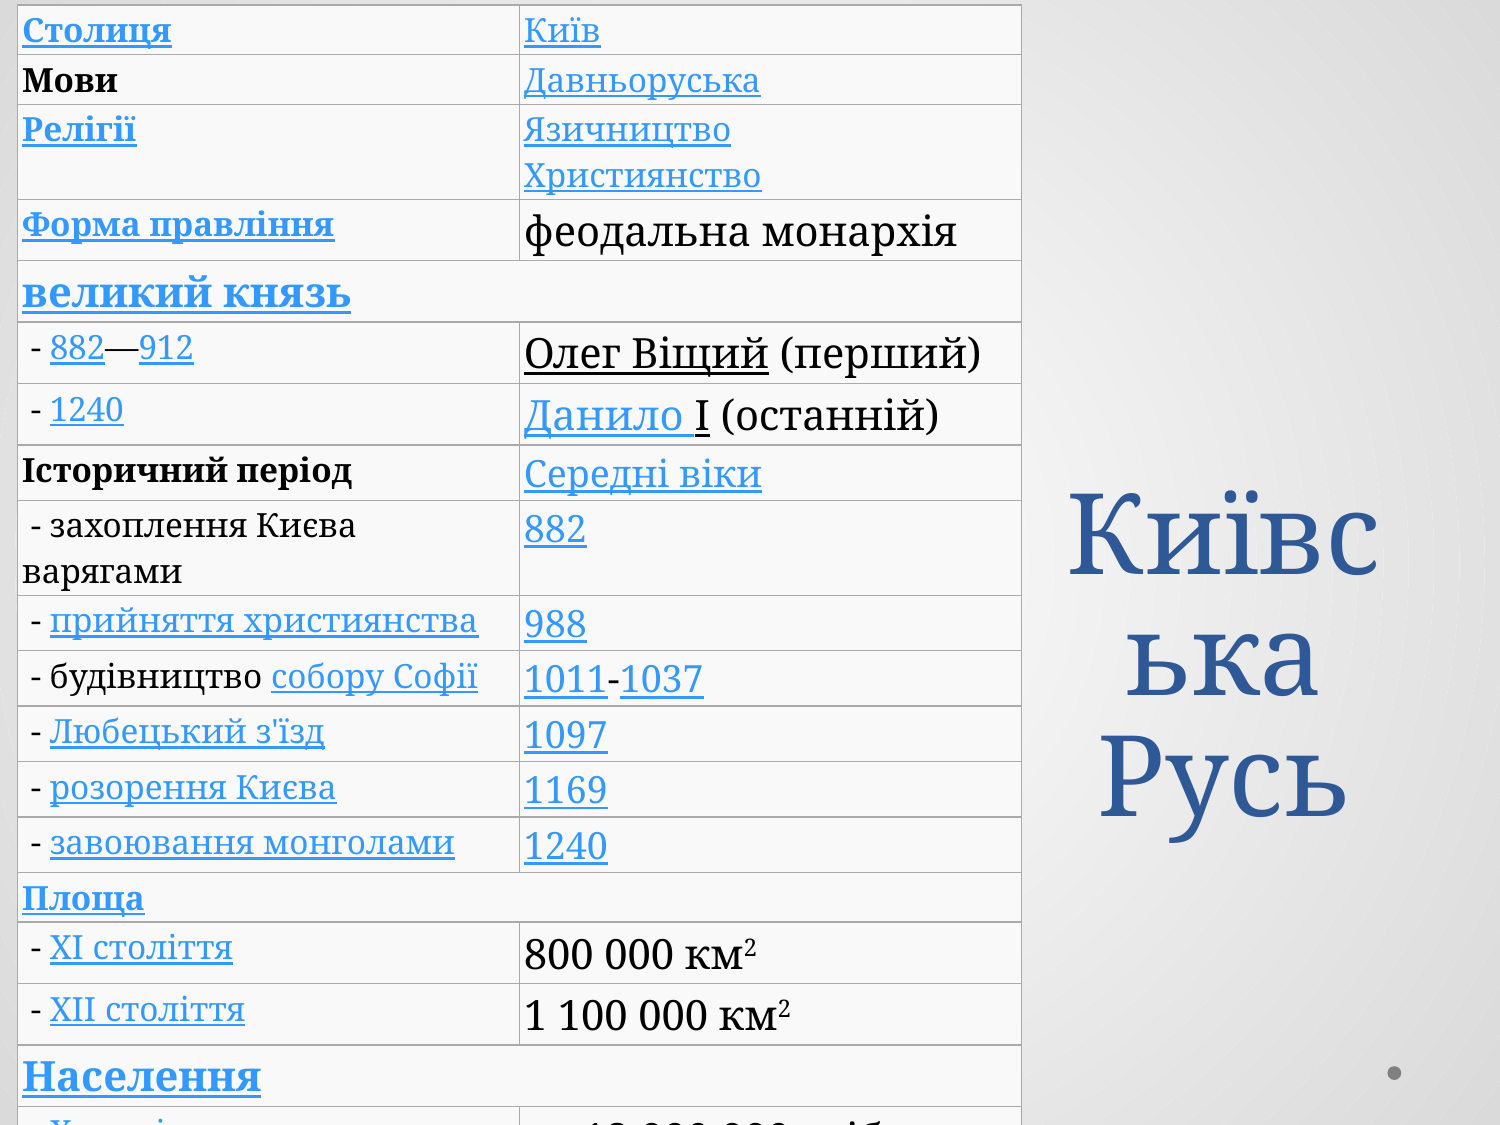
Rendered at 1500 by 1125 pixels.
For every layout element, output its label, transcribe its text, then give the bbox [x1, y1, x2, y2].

table_cell Форма правління [18, 200, 519, 260]
table_cell феодальна монархія [520, 200, 1021, 260]
table_cell Населення [18, 1046, 1021, 1106]
table_cell Релігії [18, 105, 519, 199]
table_cell Давньоруська [520, 55, 1021, 104]
table_cell - розорення Києва [18, 762, 519, 816]
table_cell 1097 [520, 707, 1021, 761]
table_cell Площа [18, 873, 1021, 921]
table_cell - захоплення Києва варягами [18, 501, 519, 595]
table_cell - будівництво собору Софії [18, 651, 519, 705]
table_cell - прийняття християнства [18, 596, 519, 650]
table_cell - XI століття [18, 923, 519, 983]
table_cell 1240 [520, 818, 1021, 872]
table_cell 988 [520, 596, 1021, 650]
title Київська Русь [1022, 19, 1427, 846]
table_cell Данило I (останній) [520, 384, 1021, 444]
table_cell - X століття [18, 1107, 519, 1125]
table_cell Олег Віщий (перший) [520, 323, 1021, 383]
table_cell до 12 000 000 осіб [520, 1107, 1021, 1125]
table_header Столиця [18, 6, 519, 54]
table_cell 882 [520, 501, 1021, 595]
table_cell - завоювання монголами [18, 818, 519, 872]
table_cell 1011-1037 [520, 651, 1021, 705]
table_cell Історичний період [18, 446, 519, 500]
table_cell Язичництво Християнство [520, 105, 1021, 199]
table_cell 800 000 км2 [520, 923, 1021, 983]
table_cell великий князь [18, 261, 1021, 321]
table_cell 1169 [520, 762, 1021, 816]
table_cell - 882—912 [18, 323, 519, 383]
table_cell 1 100 000 км2 [520, 984, 1021, 1044]
table_cell - Любецький з'їзд [18, 707, 519, 761]
table_cell Середні віки [520, 446, 1021, 500]
table_cell - 1240 [18, 384, 519, 444]
table_cell Мови [18, 55, 519, 104]
table_cell - XII століття [18, 984, 519, 1044]
table_header Київ [520, 6, 1021, 54]
